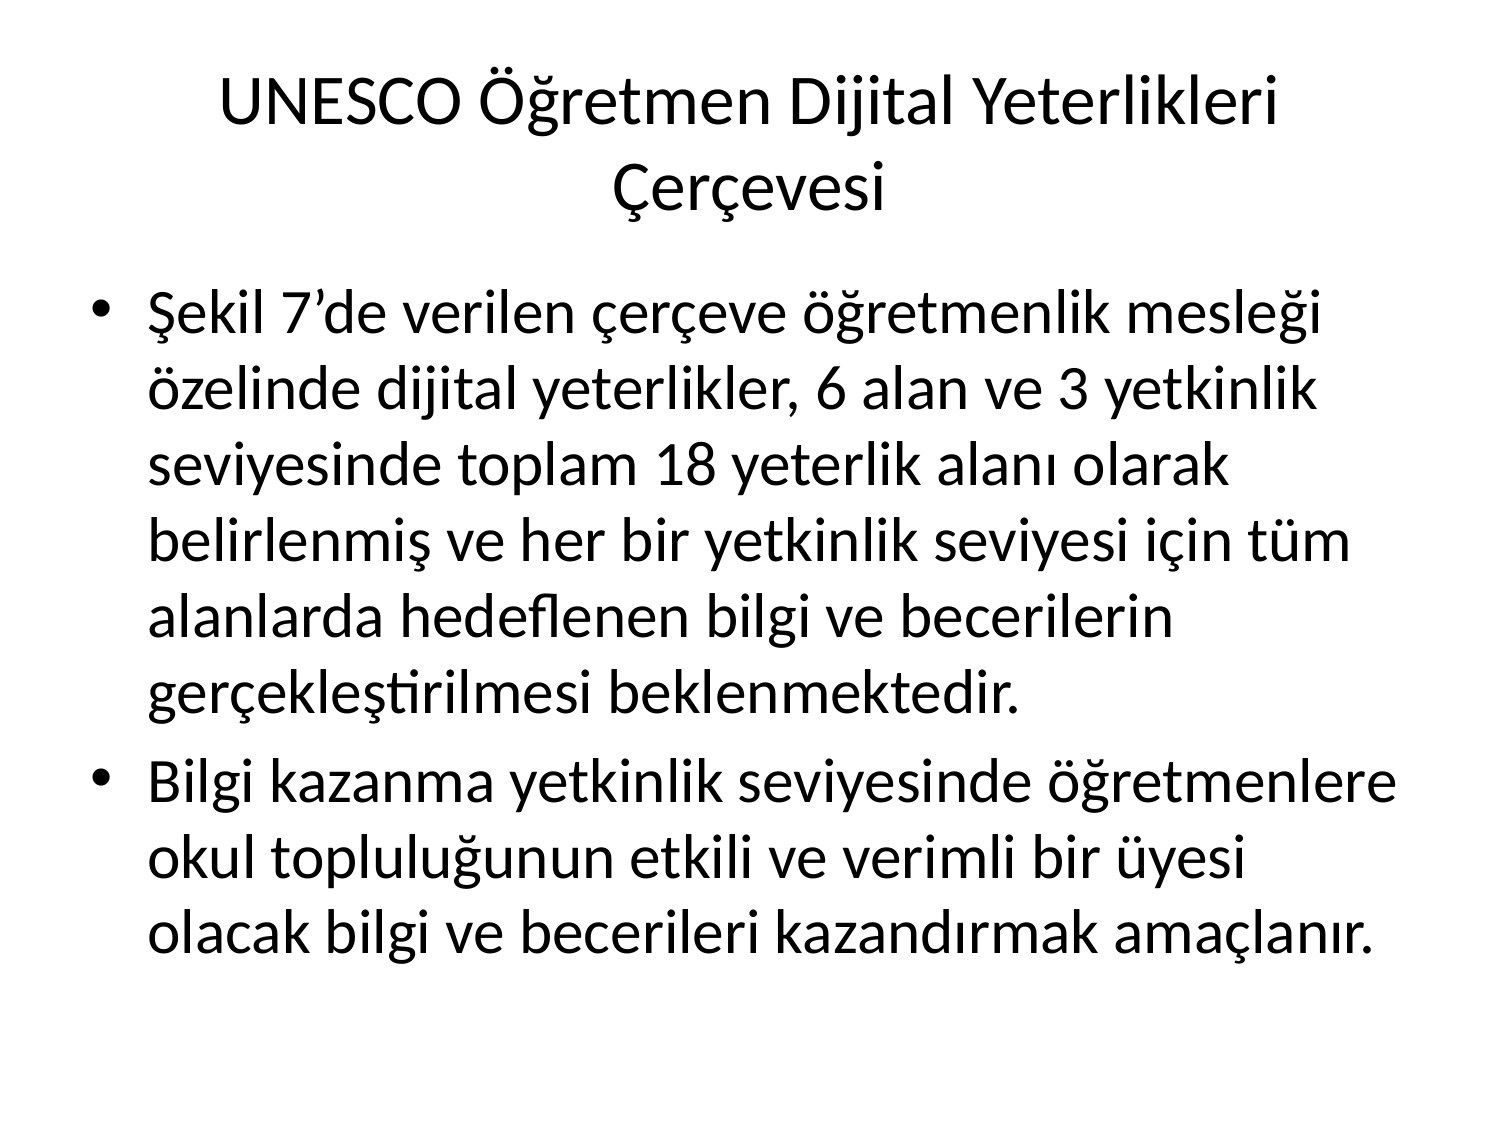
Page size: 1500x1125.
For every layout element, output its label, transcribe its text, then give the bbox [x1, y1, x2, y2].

title UNESCO Öğretmen Dijital Yeterlikleri Çerçevesi [75, 45, 1425, 233]
list Şekil 7’de verilen çerçeve öğretmenlik mesleği özelinde dijital yeterlikler, 6 alan ve 3 yetkinlik seviyesinde toplam 18 yeterlik alanı olarak belirlenmiş ve her bir yetkinlik seviyesi için tüm alanlarda hedeflenen bilgi ve becerilerin gerçekleştirilmesi beklenmektedir. Bilgi kazanma yetkinlik seviyesinde öğretmenlere okul topluluğunun etkili ve verimli bir üyesi olacak bilgi ve becerileri kazandırmak amaçlanır. [75, 262, 1425, 1005]
